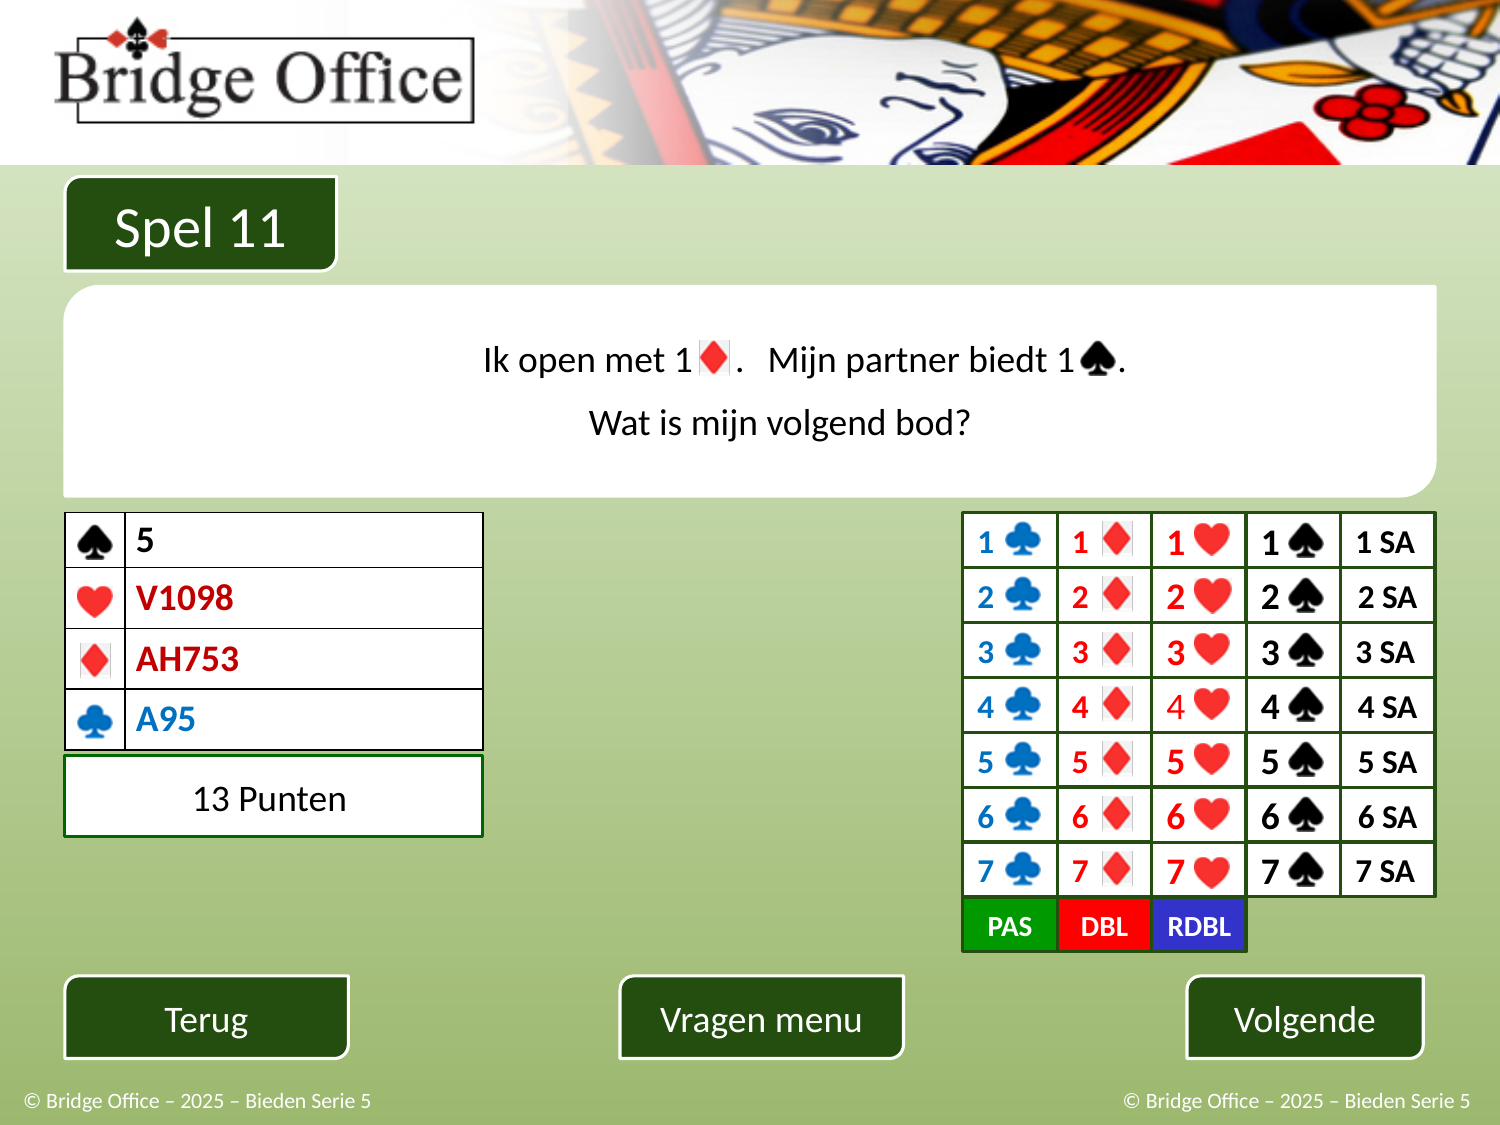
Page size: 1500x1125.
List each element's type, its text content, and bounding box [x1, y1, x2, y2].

text_box 7 [1056, 841, 1150, 898]
picture [1288, 851, 1324, 887]
picture [1004, 521, 1041, 558]
picture [0, 0, 1500, 166]
table_cell V1098 [126, 568, 482, 628]
picture [1193, 798, 1230, 830]
text_box 7 [961, 841, 1056, 896]
picture [1099, 796, 1135, 833]
text_box © Bridge Office – 2025 – Bieden Serie 5 [8, 1079, 393, 1121]
text_box Ik open met 1 . [468, 327, 845, 388]
picture [1004, 796, 1041, 833]
table_header [66, 513, 124, 567]
text_box Volgende [1185, 974, 1425, 1061]
text_box PAS [961, 896, 1059, 953]
picture [1004, 631, 1041, 668]
table_cell [66, 629, 124, 688]
picture [1288, 631, 1324, 668]
text_box 6 [961, 786, 1056, 841]
table_cell [66, 690, 124, 749]
text_box Vragen menu [618, 974, 906, 1061]
picture [1099, 631, 1135, 668]
text_box 13 Punten [63, 754, 484, 838]
text_box 3 [1245, 621, 1339, 676]
text_box RDBL [1153, 898, 1248, 953]
picture [1099, 851, 1135, 887]
text_box 6 [1056, 786, 1150, 841]
text_box 4 [1059, 676, 1150, 734]
picture [77, 585, 114, 618]
text_box 2 [961, 569, 1056, 621]
text_box 1 [961, 511, 1059, 569]
text_box Wat is mijn volgend bod? [573, 390, 995, 451]
picture [77, 643, 114, 679]
text_box 5 SA [1339, 734, 1437, 786]
picture [1288, 576, 1324, 613]
text_box DBL [1059, 898, 1153, 953]
table_cell A95 [126, 690, 482, 749]
picture [77, 524, 114, 561]
text_box 4 [1150, 676, 1245, 734]
text_box 2 [1245, 569, 1339, 621]
text_box © Bridge Office – 2025 – Bieden Serie 5 [1107, 1079, 1500, 1121]
text_box 7 [1245, 841, 1339, 898]
text_box 6 SA [1339, 786, 1437, 844]
text_box 3 SA [1339, 621, 1437, 676]
picture [1194, 633, 1230, 666]
picture [1004, 686, 1041, 723]
picture [1193, 578, 1232, 614]
picture [1099, 741, 1135, 778]
text_box [63, 284, 1437, 498]
picture [1079, 340, 1116, 376]
table_cell [66, 568, 124, 628]
text_box 3 [961, 621, 1056, 676]
text_box 1 [1153, 511, 1245, 569]
picture [1004, 576, 1041, 613]
text_box 2 [1153, 569, 1245, 621]
text_box 5 [1153, 734, 1248, 786]
picture [1099, 686, 1135, 723]
text_box 1 [1245, 511, 1342, 569]
picture [1193, 688, 1230, 721]
picture [1288, 796, 1324, 832]
picture [1193, 857, 1230, 890]
text_box 5 [1059, 734, 1153, 786]
picture [1004, 851, 1041, 887]
picture [1288, 686, 1324, 723]
text_box 6 [1245, 786, 1339, 841]
text_box 3 [1150, 621, 1245, 676]
picture [1193, 523, 1230, 556]
text_box 7 SA [1339, 844, 1437, 898]
text_box 4 SA [1339, 676, 1437, 734]
picture [696, 340, 733, 376]
text_box 7 [1150, 841, 1245, 898]
picture [77, 703, 114, 740]
table_header 5 [126, 513, 482, 567]
picture [1004, 741, 1041, 778]
table_cell AH753 [126, 629, 482, 688]
text_box 5 [1248, 734, 1339, 786]
text_box 1 [1059, 511, 1153, 569]
text_box 3 [1056, 621, 1150, 676]
text_box 4 [961, 676, 1059, 734]
picture [1099, 576, 1135, 613]
text_box Spel 11 [63, 179, 339, 273]
picture [1099, 521, 1135, 558]
text_box Mijn partner biedt 1 . [752, 327, 1145, 387]
picture [1288, 521, 1325, 558]
text_box 2 SA [1339, 569, 1437, 621]
text_box 1 SA [1342, 511, 1437, 569]
text_box 5 [961, 734, 1059, 786]
text_box Terug [63, 974, 350, 1061]
picture [1288, 741, 1324, 778]
text_box 2 [1056, 569, 1153, 621]
text_box 4 [1245, 676, 1339, 734]
picture [1193, 743, 1230, 776]
text_box 6 [1150, 786, 1245, 841]
